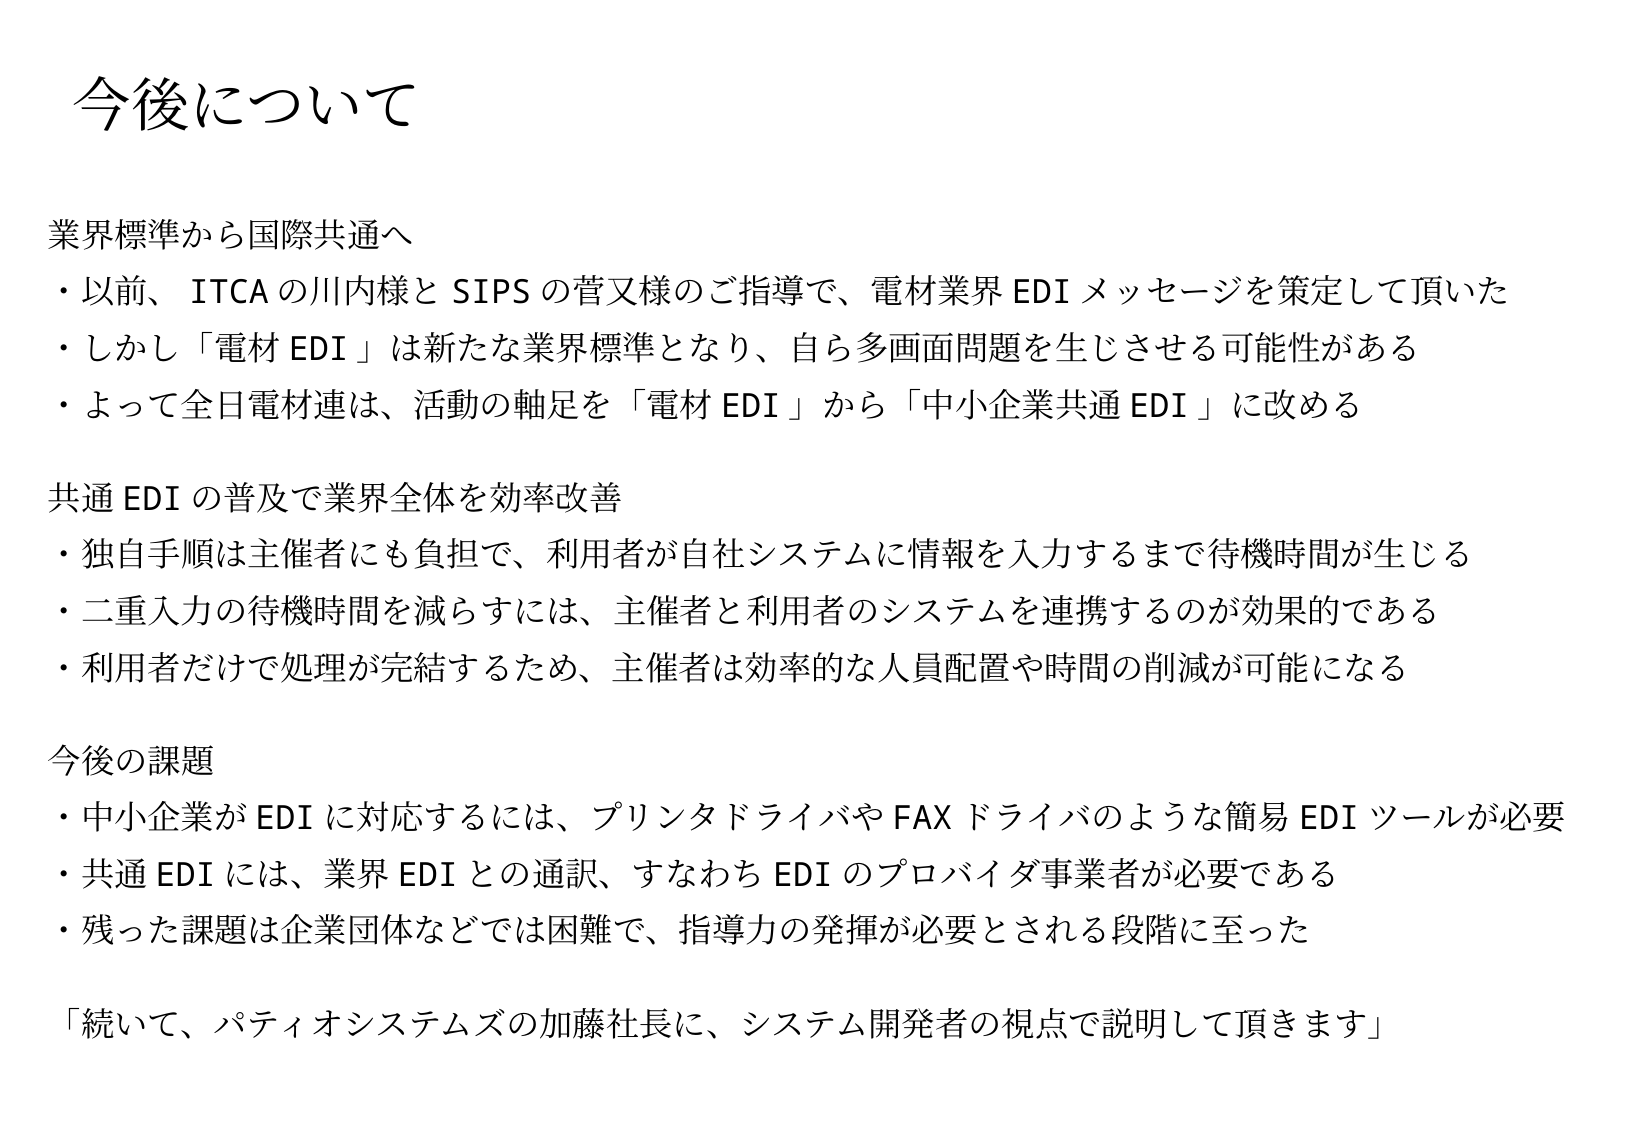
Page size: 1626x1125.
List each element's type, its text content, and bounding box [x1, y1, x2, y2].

title 今後について [0, 0, 1625, 206]
list 業界標準から国際共通へ ・以前、ITCAの川内様とSIPSの菅又様のご指導で、電材業界EDIメッセージを策定して頂いた ・しかし「電材EDI」は新たな業界標準となり、自ら多画面問題を生じさせる可能性がある ・よって全日電材連は、活動の軸足を「電材EDI」から「中小企業共通EDI」に改める 共通EDIの普及で業界全体を効率改善 ・独自手順は主催者にも負担で、利用者が自社システムに情報を入力するまで待機時間が生じる ・二重入力の待機時間を減らすには、主催者と利用者のシステムを連携するのが効果的である ・利用者だけで処理が完結するため、主催者は効率的な人員配置や時間の削減が可能になる 今後の課題 ・中小企業がEDIに対応するには、プリンタドライバやFAXドライバのような簡易EDIツールが必要 ・共通EDIには、業界EDIとの通訳、すなわちEDIのプロバイダ事業者が必要である ・残った課題は企業団体などでは困難で、指導力の発揮が必要とされる段階に至った 「続いて、パティオシステムズの加藤社長に、システム開発者の視点で説明して頂きます」 [0, 206, 1625, 1112]
